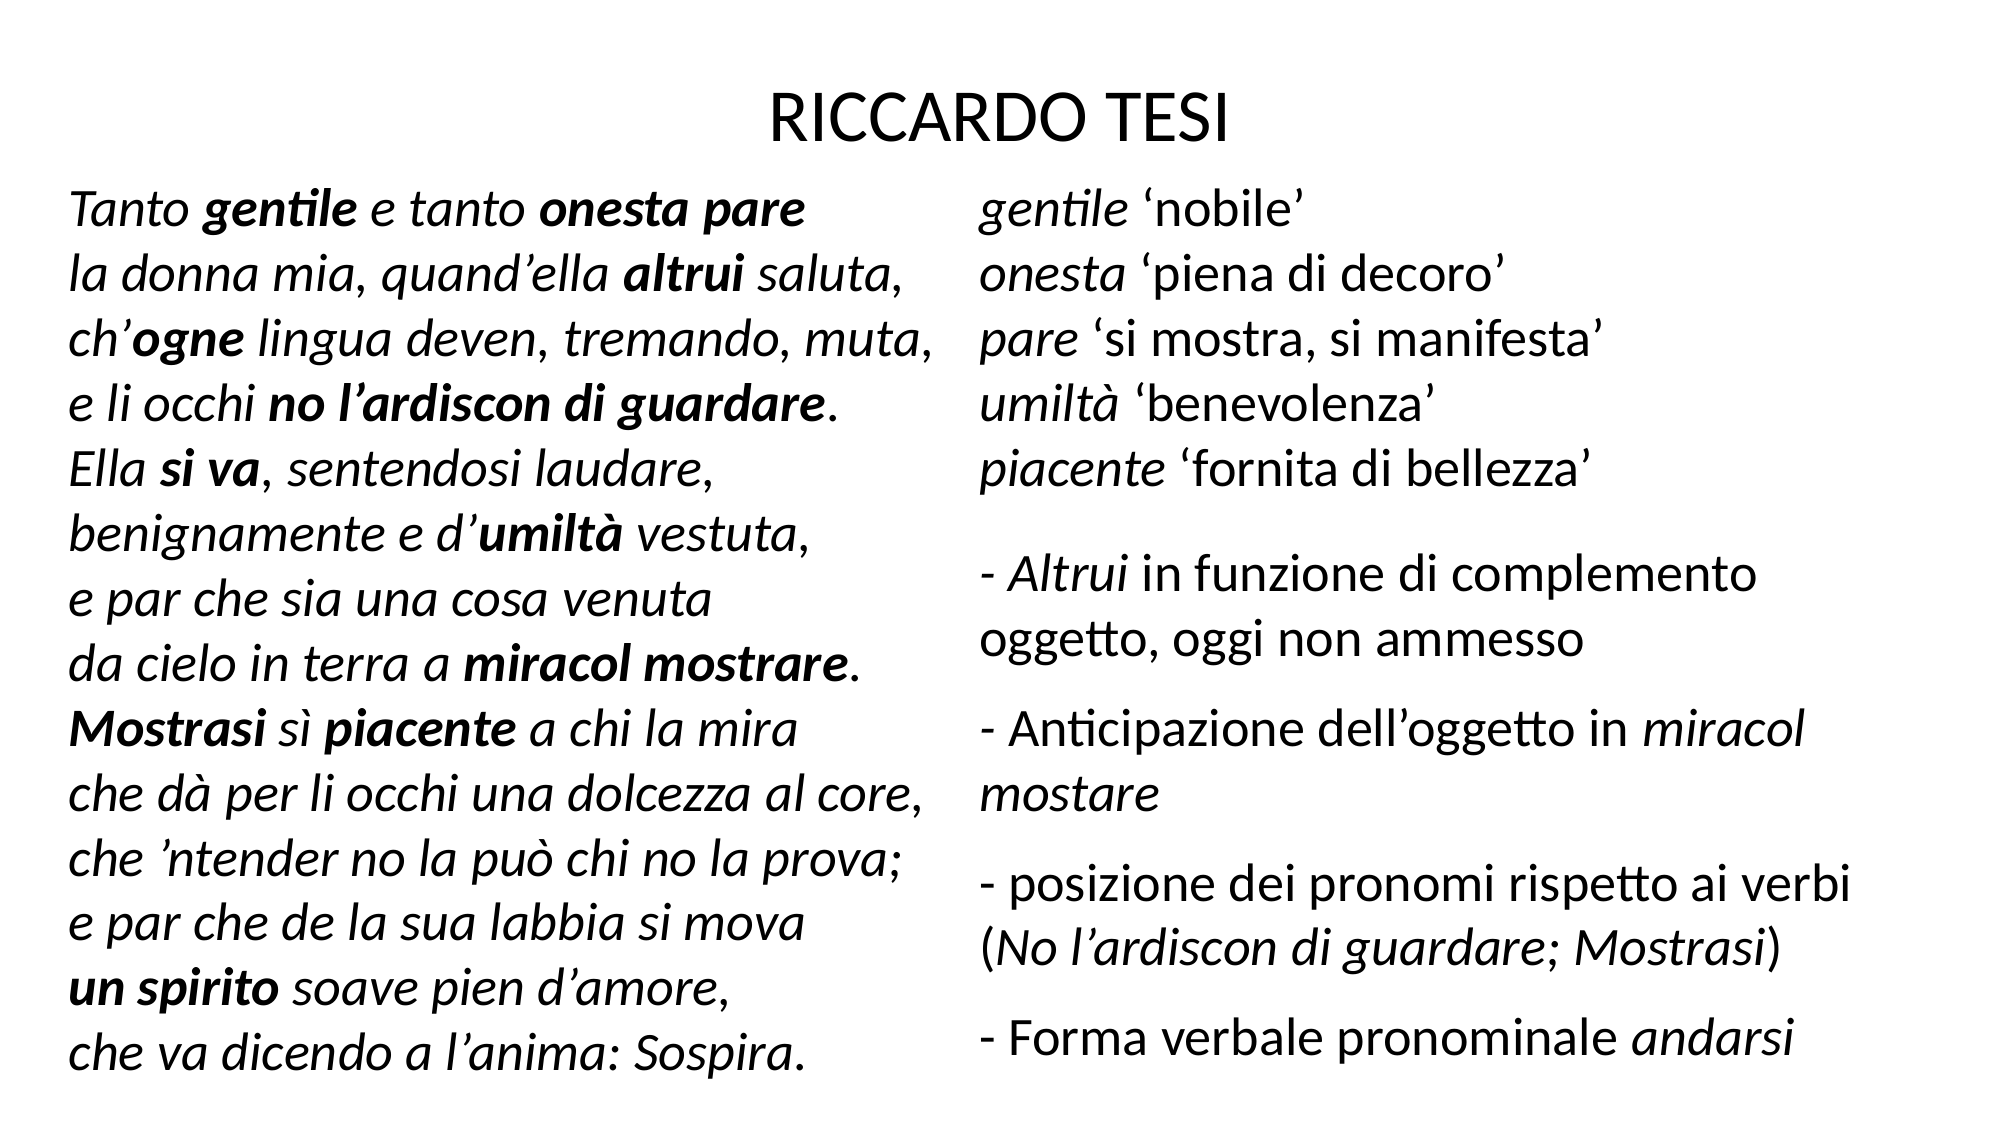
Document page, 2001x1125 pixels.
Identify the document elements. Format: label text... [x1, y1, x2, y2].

text_box gentile ‘nobile’ onesta ‘piena di decoro’ pare ‘si mostra, si manifesta’ umiltà ‘benevolenza’ piacente ‘fornita di bellezza’ - Altrui in funzione di complemento oggetto, oggi non ammesso - Anticipazione dell’oggetto in miracol mostare - posizione dei pronomi rispetto ai verbi (No l’ardiscon di guardare; Mostrasi) - Forma verbale pronominale andarsi [964, 164, 1947, 1074]
text_box Tanto gentile e tanto onesta pare la donna mia, quand’ella altrui saluta, ch’ogne lingua deven, tremando, muta, e li occhi no l’ardiscon di guardare. Ella si va, sentendosi laudare, benignamente e d’umiltà vestuta, e par che sia una cosa venuta da cielo in terra a miracol mostrare. Mostrasi sì piacente a chi la mira che dà per li occhi una dolcezza al core, che ’ntender no la può chi no la prova; e par che de la sua labbia si mova un spirito soave pien d’amore, che va dicendo a l’anima: Sospira. [53, 164, 965, 1089]
text_box RICCARDO TESI [53, 58, 1947, 164]
